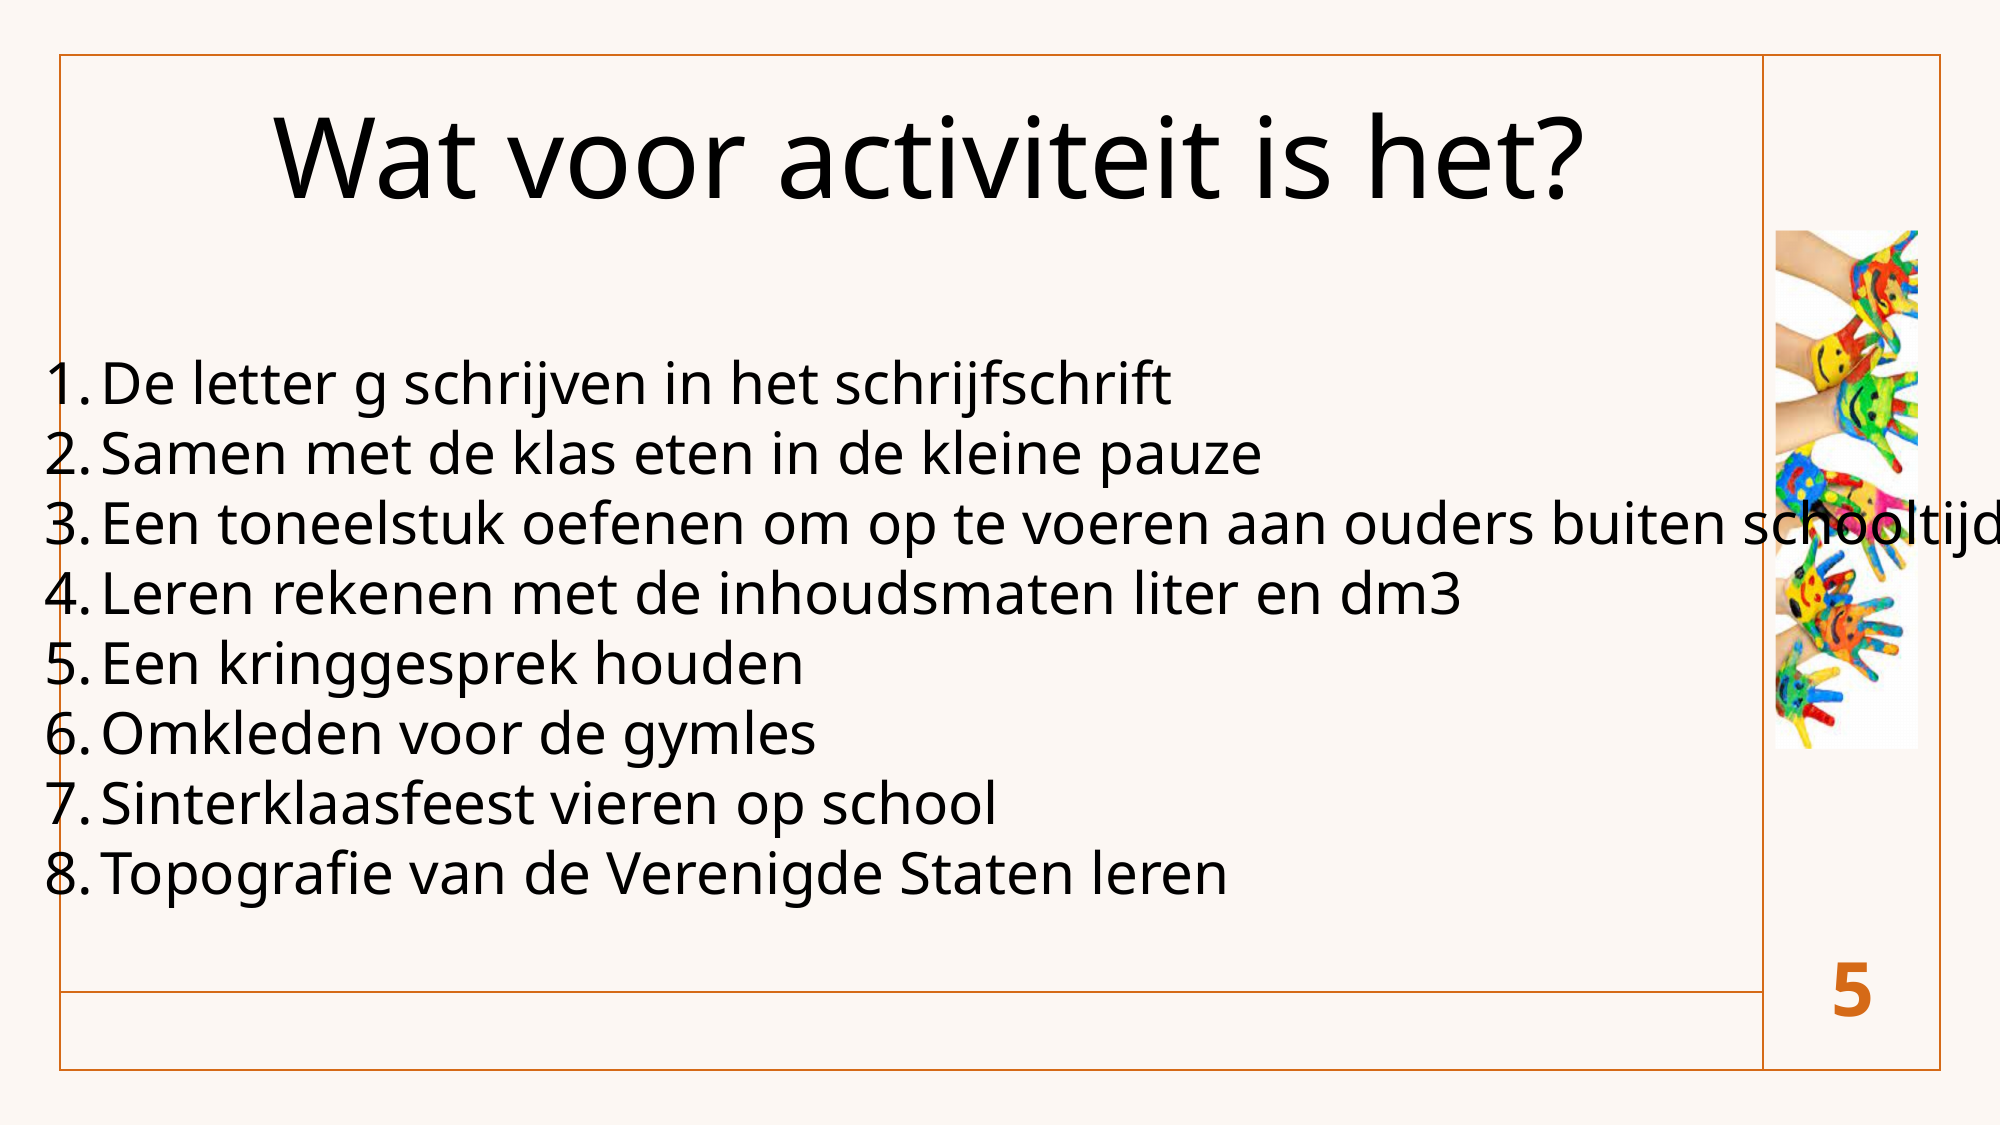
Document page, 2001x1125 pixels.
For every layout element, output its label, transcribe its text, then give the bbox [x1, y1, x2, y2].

text_box De letter g schrijven in het schrijfschrift Samen met de klas eten in de kleine pauze Een toneelstuk oefenen om op te voeren aan ouders buiten schooltijd Leren rekenen met de inhoudsmaten liter en dm3 Een kringgesprek houden Omkleden voor de gymles Sinterklaasfeest vieren op school Topografie van de Verenigde Staten leren [29, 338, 2000, 959]
picture [1587, 418, 2000, 561]
picture [1776, 231, 1917, 338]
text_box Wat voor activiteit is het? [257, 79, 1602, 229]
slide_number 5 [1775, 959, 1932, 1055]
